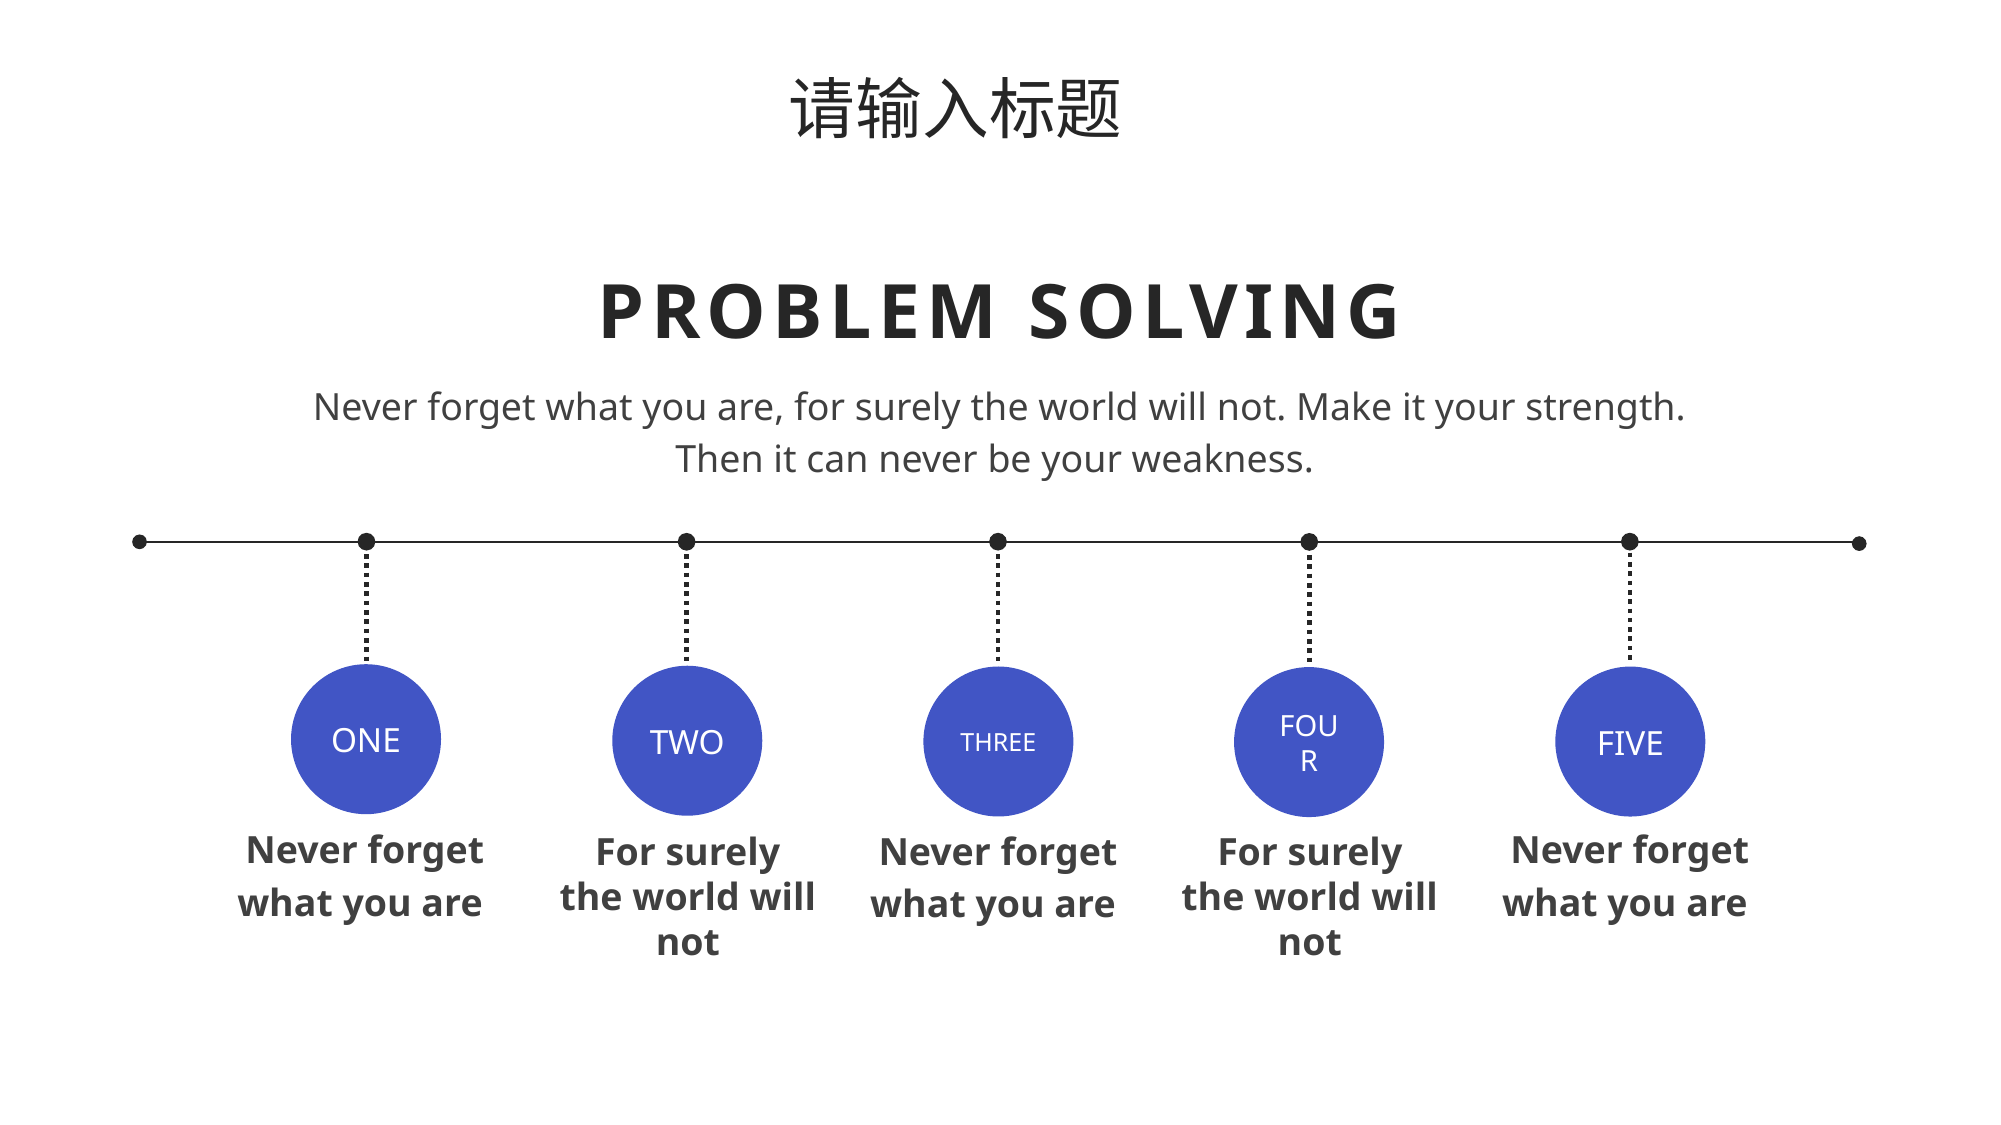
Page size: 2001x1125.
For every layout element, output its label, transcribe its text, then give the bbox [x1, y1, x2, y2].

text_box Never forget what you are, for surely the world will not. Make it your strength. Then it can never be your weakness. [257, 358, 1743, 498]
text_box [132, 532, 1867, 973]
text_box 请输入标题 [774, 59, 1226, 155]
text_box PROBLEM SOLVING [564, 270, 1436, 358]
